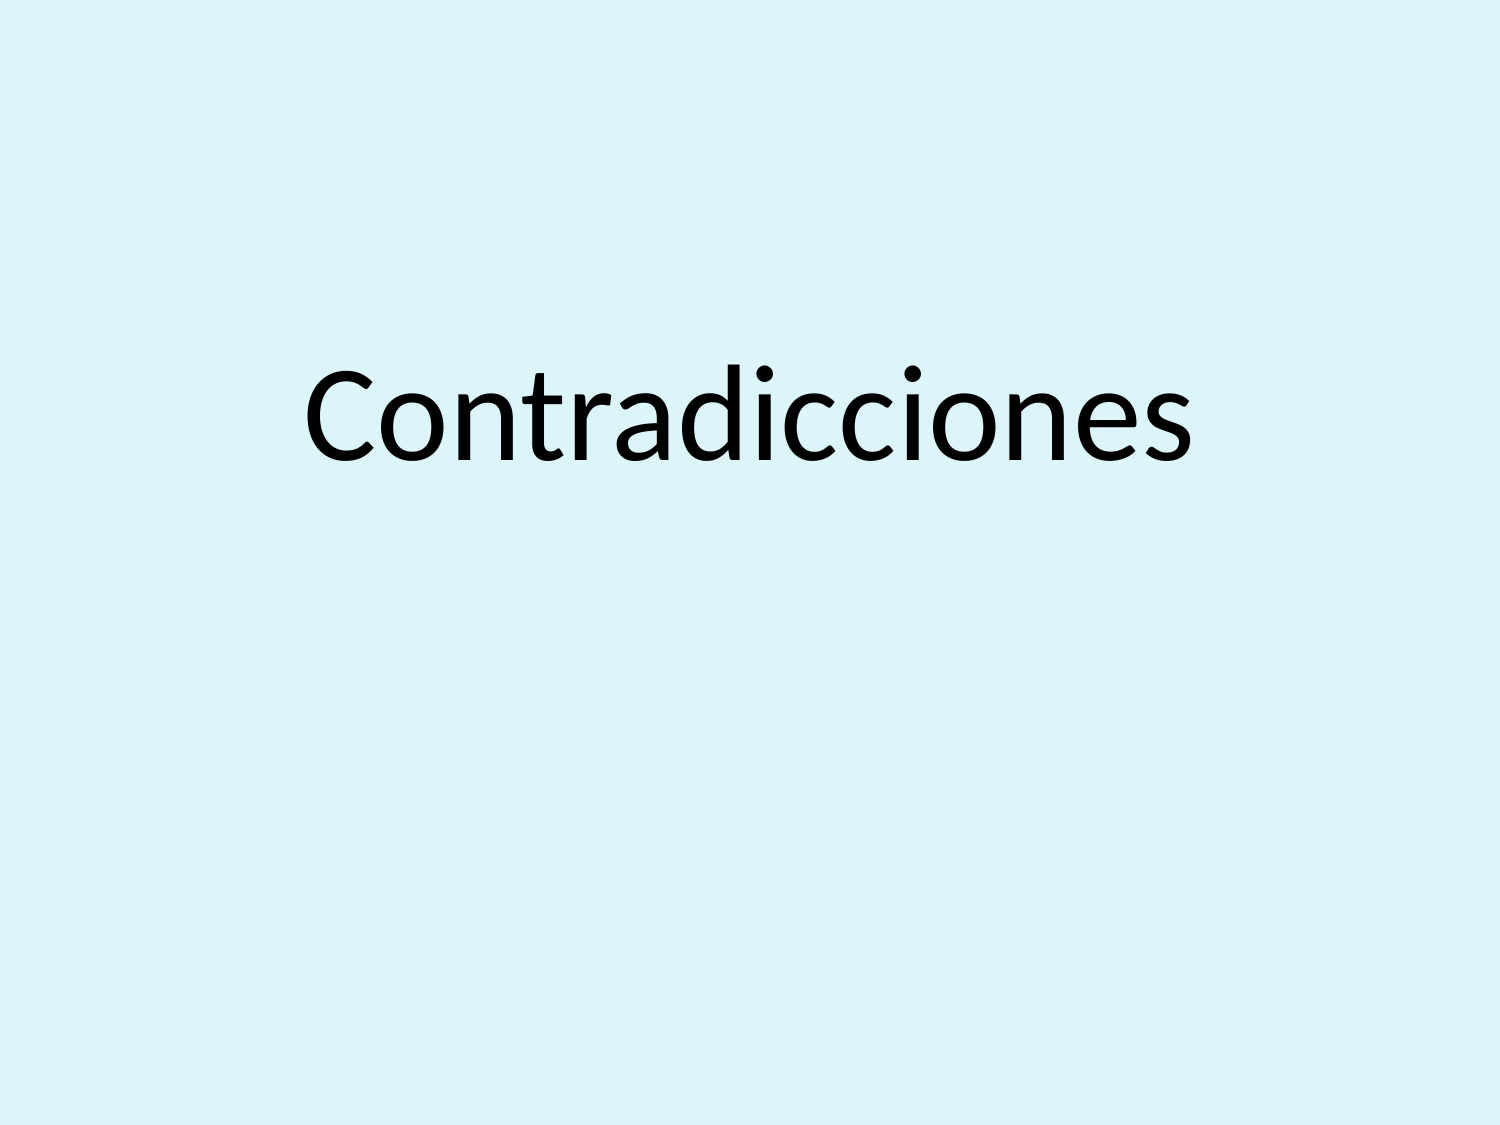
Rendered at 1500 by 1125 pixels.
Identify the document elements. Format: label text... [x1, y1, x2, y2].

title Contradicciones [75, 45, 1425, 766]
